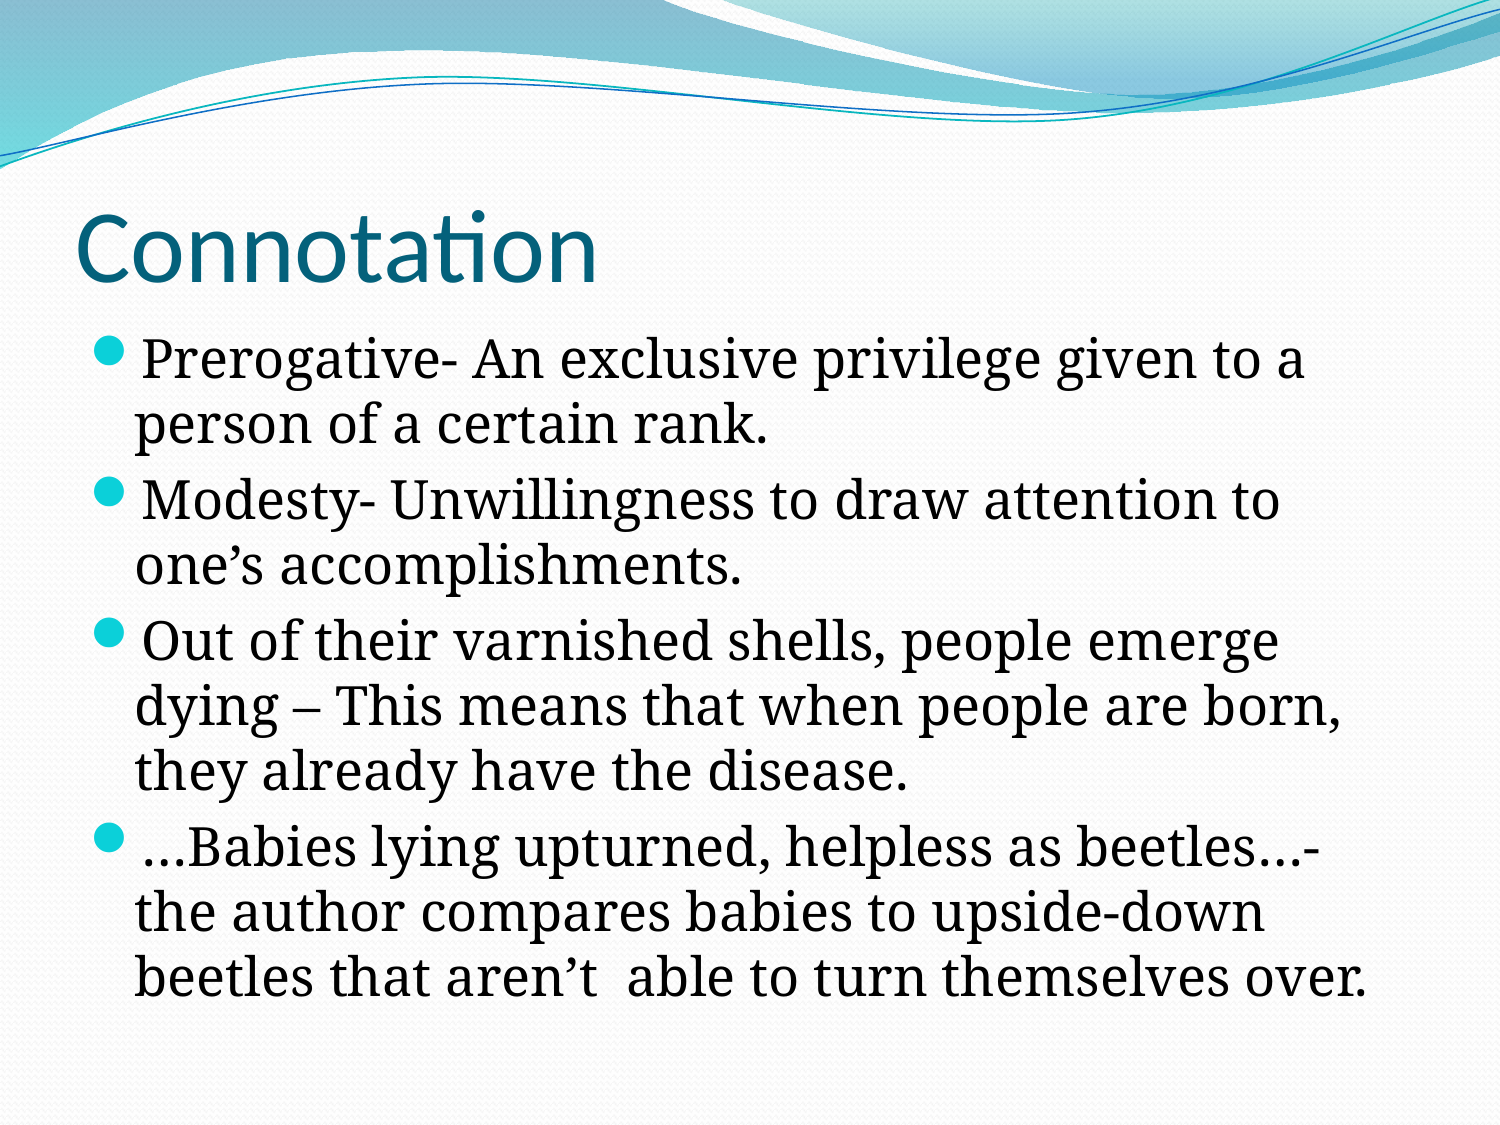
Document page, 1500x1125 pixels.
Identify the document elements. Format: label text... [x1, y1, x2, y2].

title Connotation [75, 115, 1425, 303]
list Prerogative- An exclusive privilege given to a person of a certain rank. Modesty- Unwillingness to draw attention to one’s accomplishments. Out of their varnished shells, people emerge dying – This means that when people are born, they already have the disease. …Babies lying upturned, helpless as beetles…- the author compares babies to upside-down beetles that aren’t able to turn themselves over. [75, 317, 1425, 1038]
